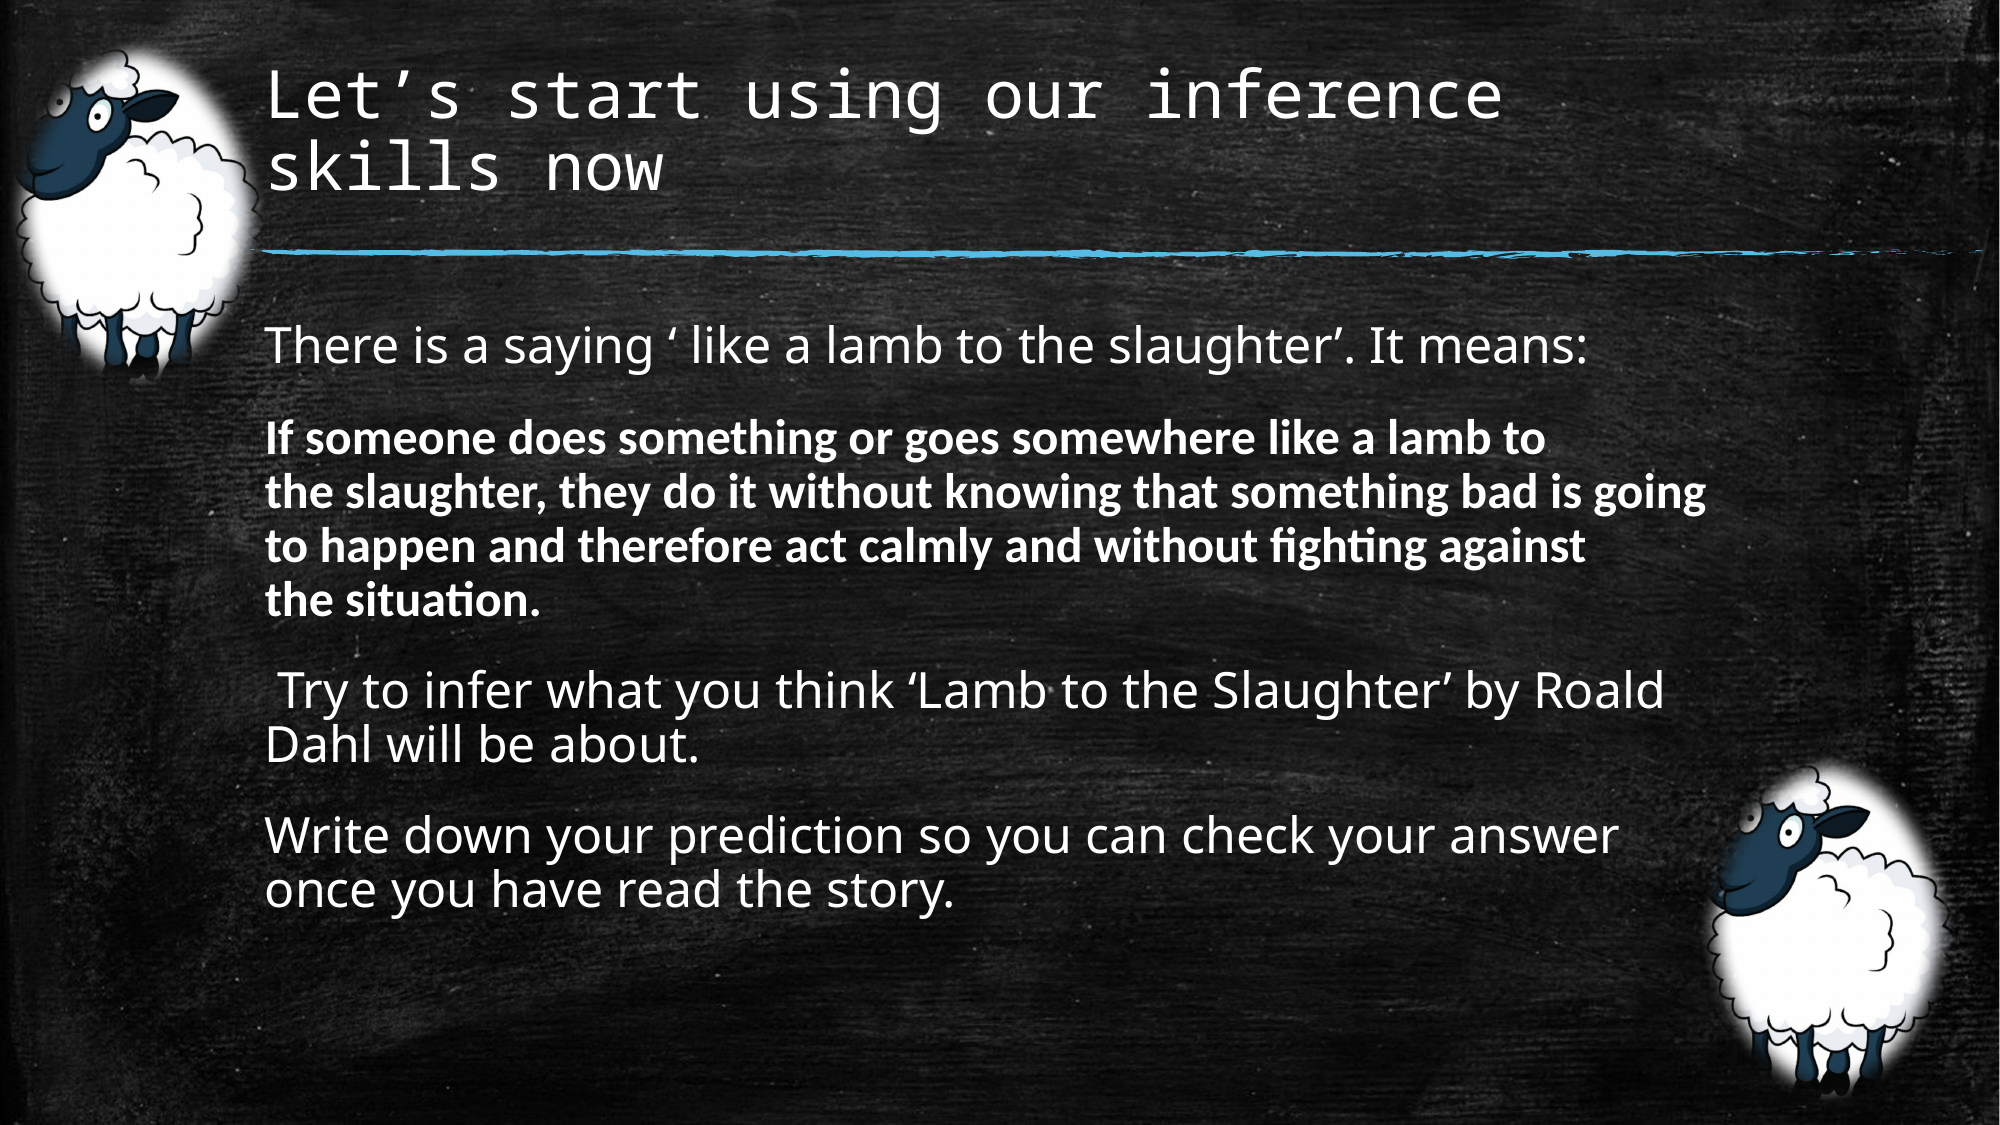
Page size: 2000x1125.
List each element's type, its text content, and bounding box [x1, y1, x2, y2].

list There is a saying ‘ like a lamb to the slaughter’. It means: If someone does something or goes somewhere like a lamb to the slaughter, they do it without knowing that something bad is going to happen and therefore act calmly and without fighting against the situation. Try to infer what you think ‘Lamb to the Slaughter’ by Roald Dahl will be about. Write down your prediction so you can check your answer once you have read the story. [249, 312, 1750, 1013]
picture [0, 0, 2000, 1125]
title Let’s start using our inference skills now [269, 45, 1750, 213]
